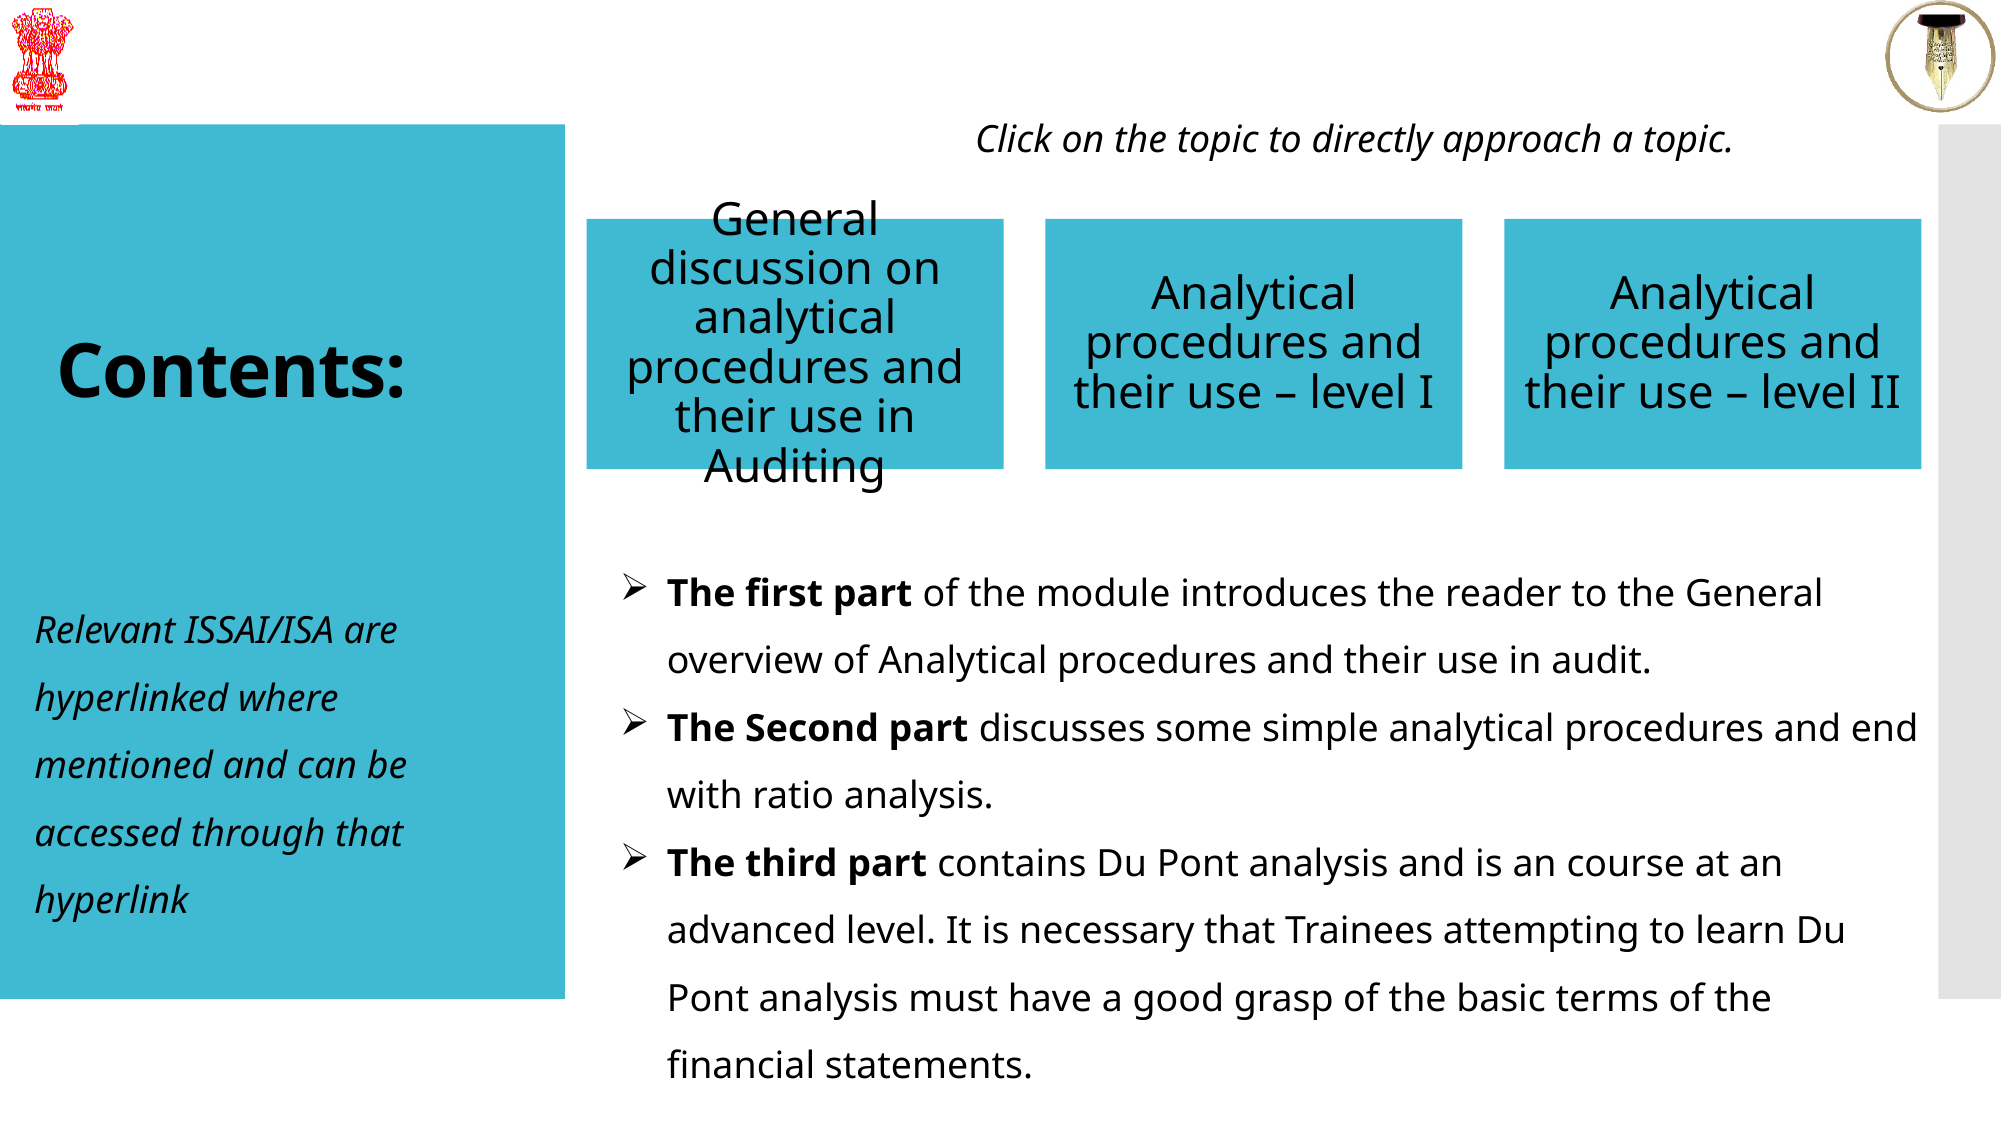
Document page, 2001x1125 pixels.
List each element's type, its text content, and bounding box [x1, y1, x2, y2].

text_box Relevant ISSAI/ISA are hyperlinked where mentioned and can be accessed through that hyperlink [19, 576, 540, 929]
picture [1884, 0, 1996, 113]
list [586, 196, 1922, 492]
title Contents: [41, 184, 525, 563]
text_box Click on the topic to directly approach a topic. [486, 107, 1750, 168]
text_box The first part of the module introduces the reader to the General overview of Analytical procedures and their use in audit. The Second part discusses some simple analytical procedures and end with ratio analysis. The third part contains Du Pont analysis and is an course at an advanced level. It is necessary that Trainees attempting to learn Du Pont analysis must have a good grasp of the basic terms of the financial statements. [605, 538, 1941, 1094]
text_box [0, 0, 79, 125]
